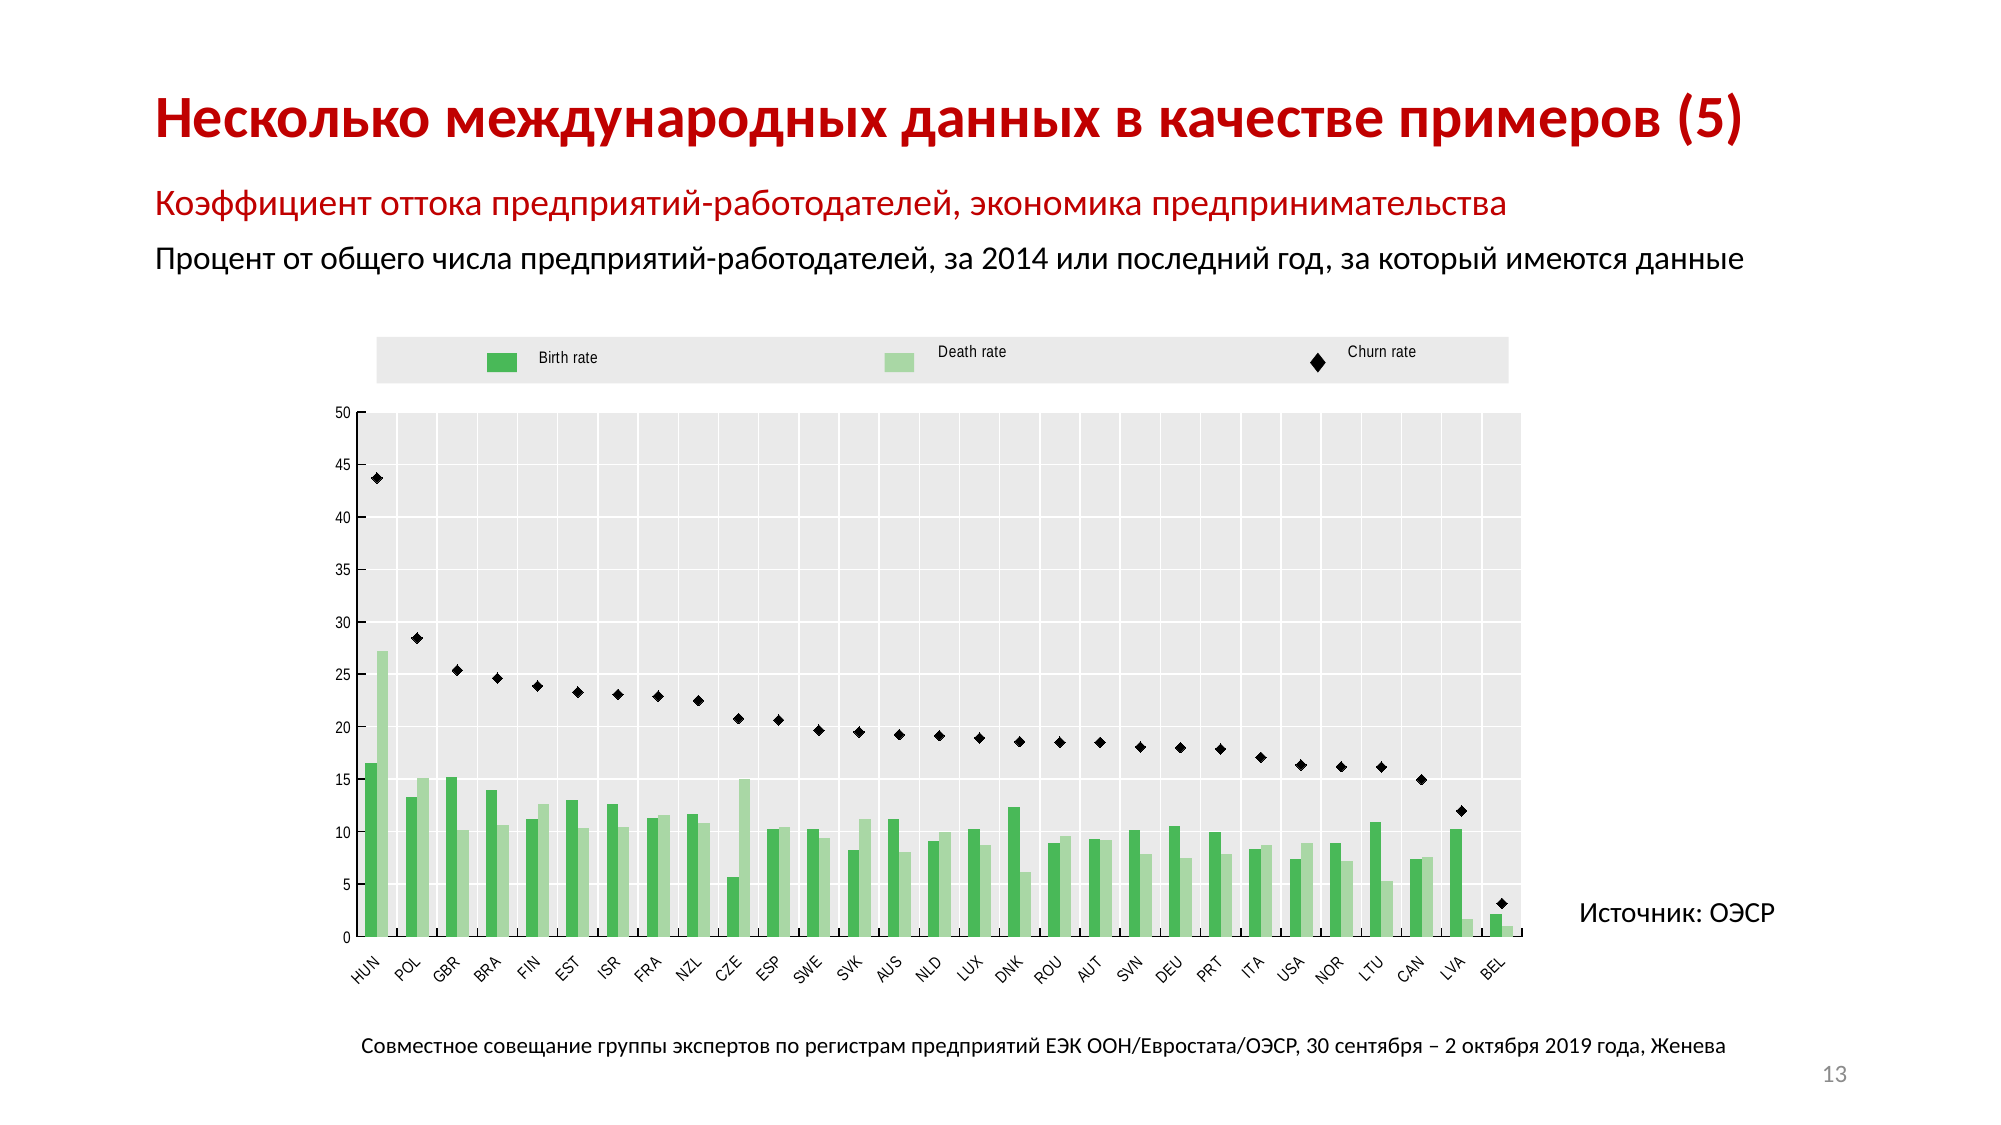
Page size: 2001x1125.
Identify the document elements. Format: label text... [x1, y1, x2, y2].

slide_number 13 [1412, 1075, 1863, 1103]
text_box Несколько международных данных в качестве примеров (5) [140, 70, 1863, 165]
text_box Источник: ОЭСР [1564, 886, 1795, 936]
text_box Коэффициент оттока предприятий-работодателей, экономика предпринимательства Процент от общего числа предприятий-работодателей, за 2014 или последний год, за который имеются данные [140, 170, 1773, 284]
chart [324, 323, 1525, 995]
footer Совместное совещание группы экспертов по регистрам предприятий ЕЭК ООН/Евростата/ОЭСР, 30 сентября – 2 октября 2019 года, Женева [137, 1014, 1953, 1075]
